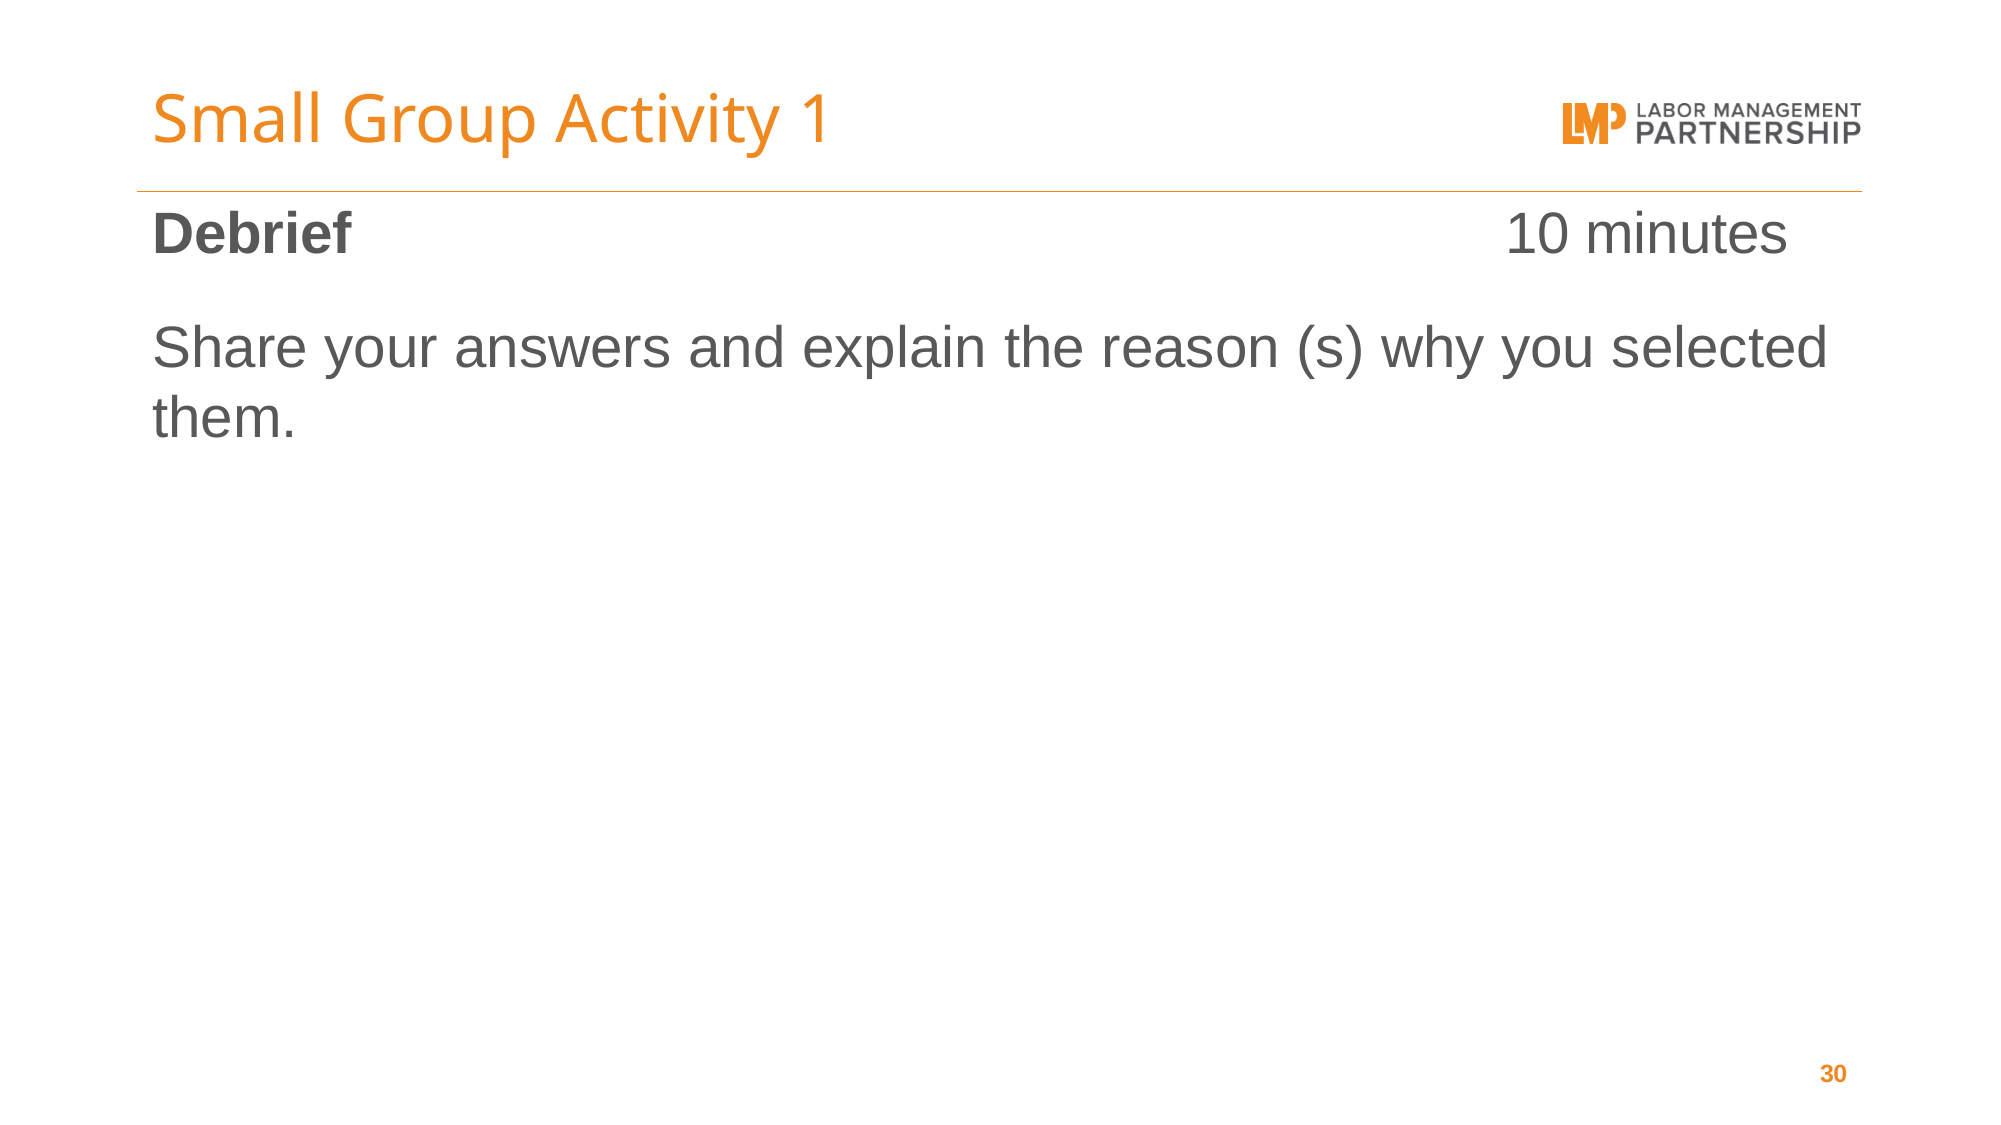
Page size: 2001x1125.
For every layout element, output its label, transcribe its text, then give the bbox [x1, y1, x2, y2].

text_box Debrief 10 minutes Share your answers and explain the reason (s) why you selected them. [150, 193, 1928, 449]
title Small Group Activity 1 [150, 67, 1850, 193]
picture [1850, 103, 1861, 144]
slide_number 30 [1813, 1057, 1857, 1125]
